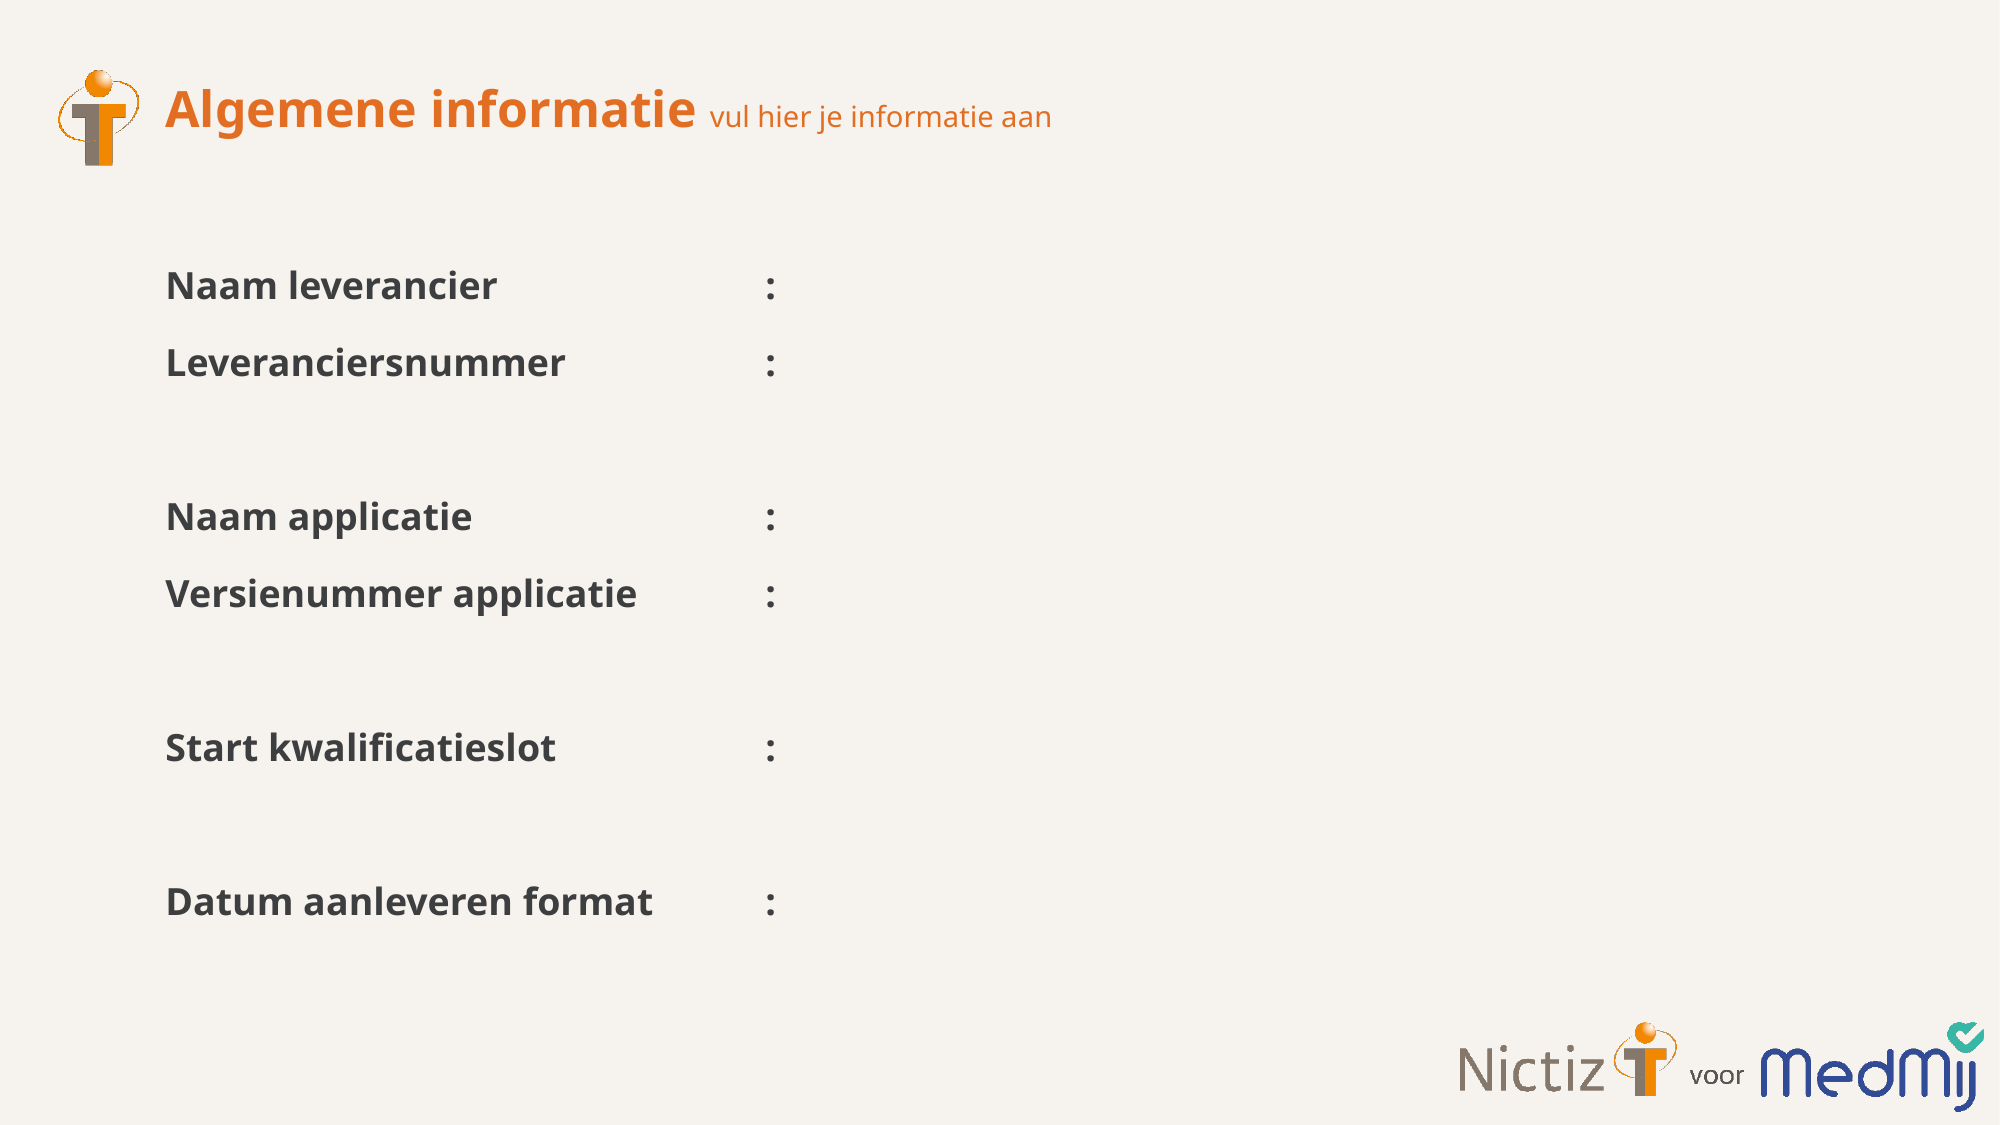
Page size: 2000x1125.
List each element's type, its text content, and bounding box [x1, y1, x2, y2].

picture [1457, 1019, 1988, 1113]
title Algemene informatie vul hier je informatie aan [150, 76, 1850, 165]
picture [50, 66, 151, 187]
list Naam leverancier : Leveranciersnummer : Naam applicatie : Versienummer applicatie : Start kwalificatieslot : Datum aanleveren format : [150, 243, 1850, 1015]
